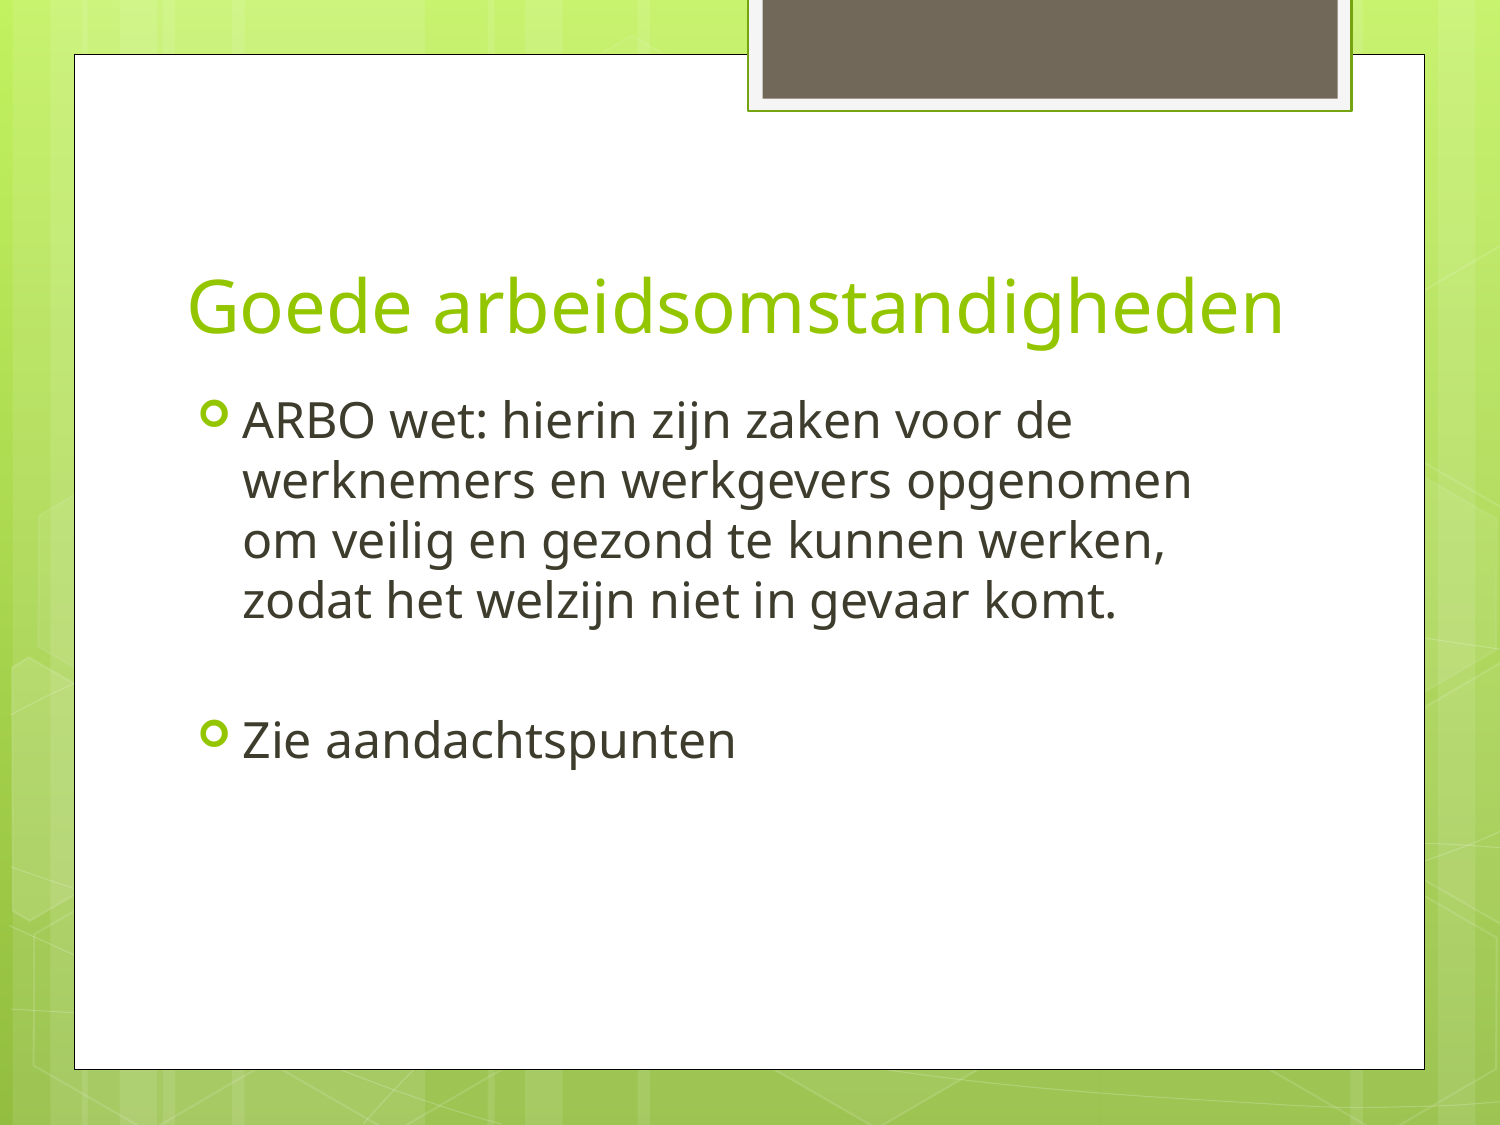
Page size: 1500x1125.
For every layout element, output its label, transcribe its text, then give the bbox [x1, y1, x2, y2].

title Goede arbeidsomstandigheden [171, 168, 1324, 357]
list ARBO wet: hierin zijn zaken voor de werknemers en werkgevers opgenomen om veilig en gezond te kunnen werken, zodat het welzijn niet in gevaar komt. Zie aandachtspunten [171, 381, 1283, 957]
